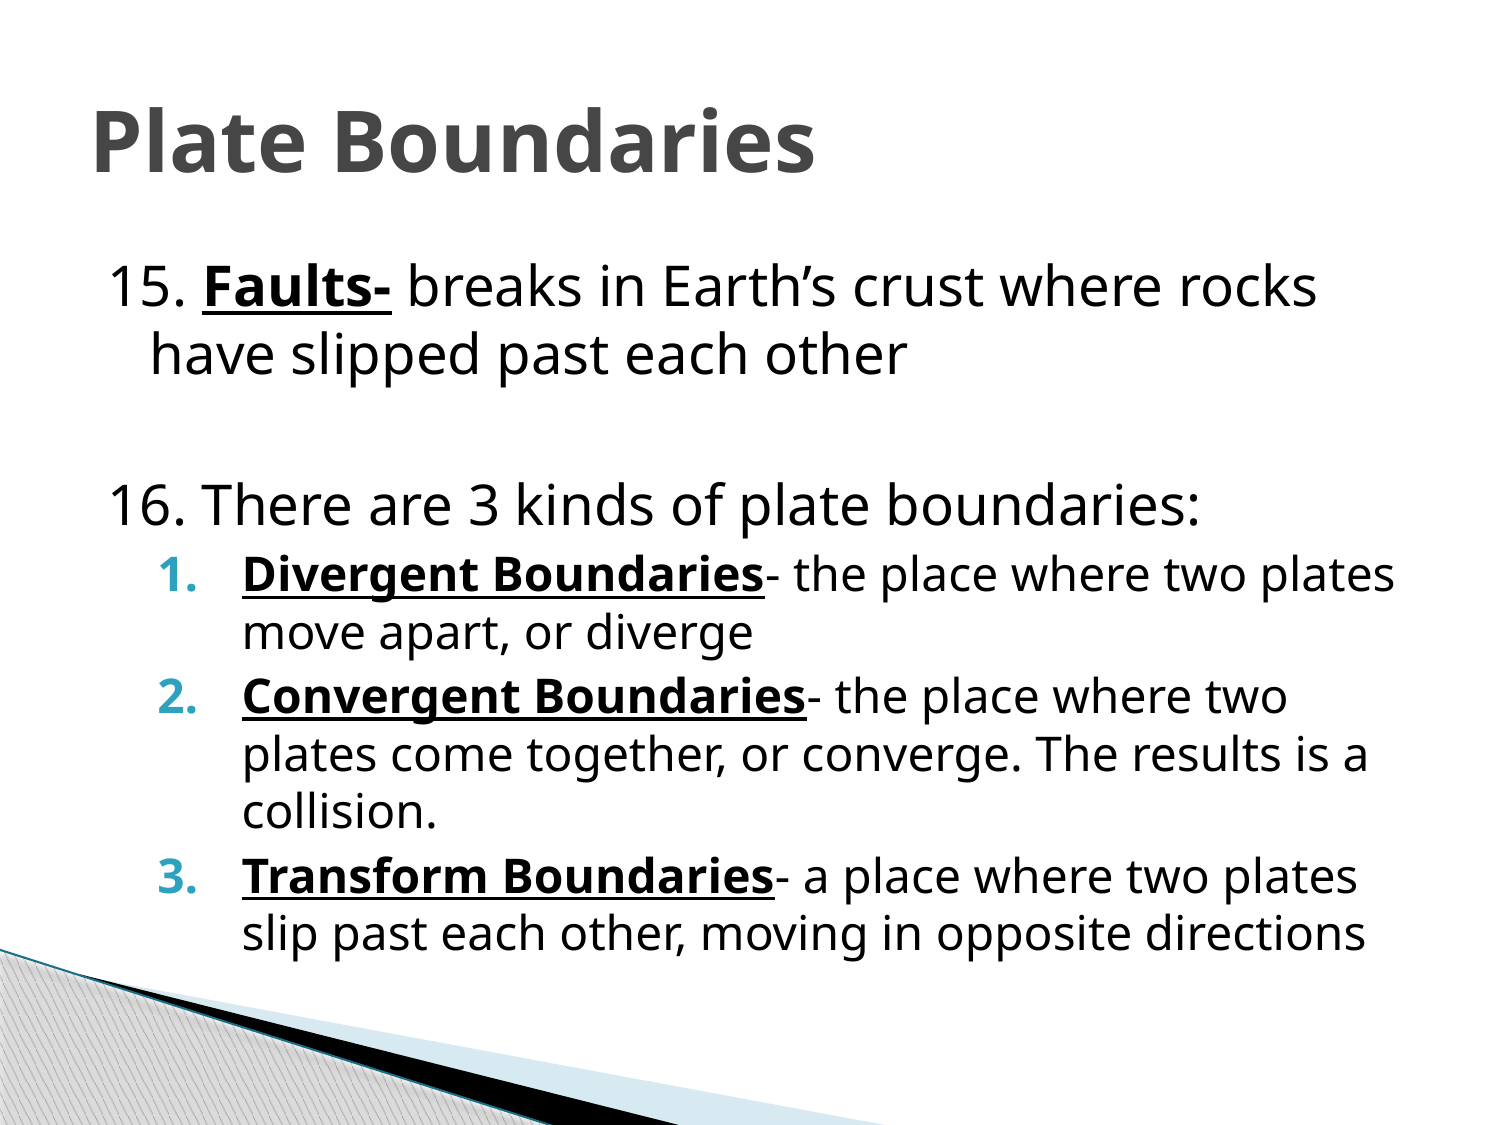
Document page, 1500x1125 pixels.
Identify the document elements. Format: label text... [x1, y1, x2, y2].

list 15. Faults- breaks in Earth’s crust where rocks have slipped past each other 16. There are 3 kinds of plate boundaries: Divergent Boundaries- the place where two plates move apart, or diverge Convergent Boundaries- the place where two plates come together, or converge. The results is a collision. Transform Boundaries- a place where two plates slip past each other, moving in opposite directions [75, 243, 1425, 986]
title Plate Boundaries [75, 45, 1425, 233]
